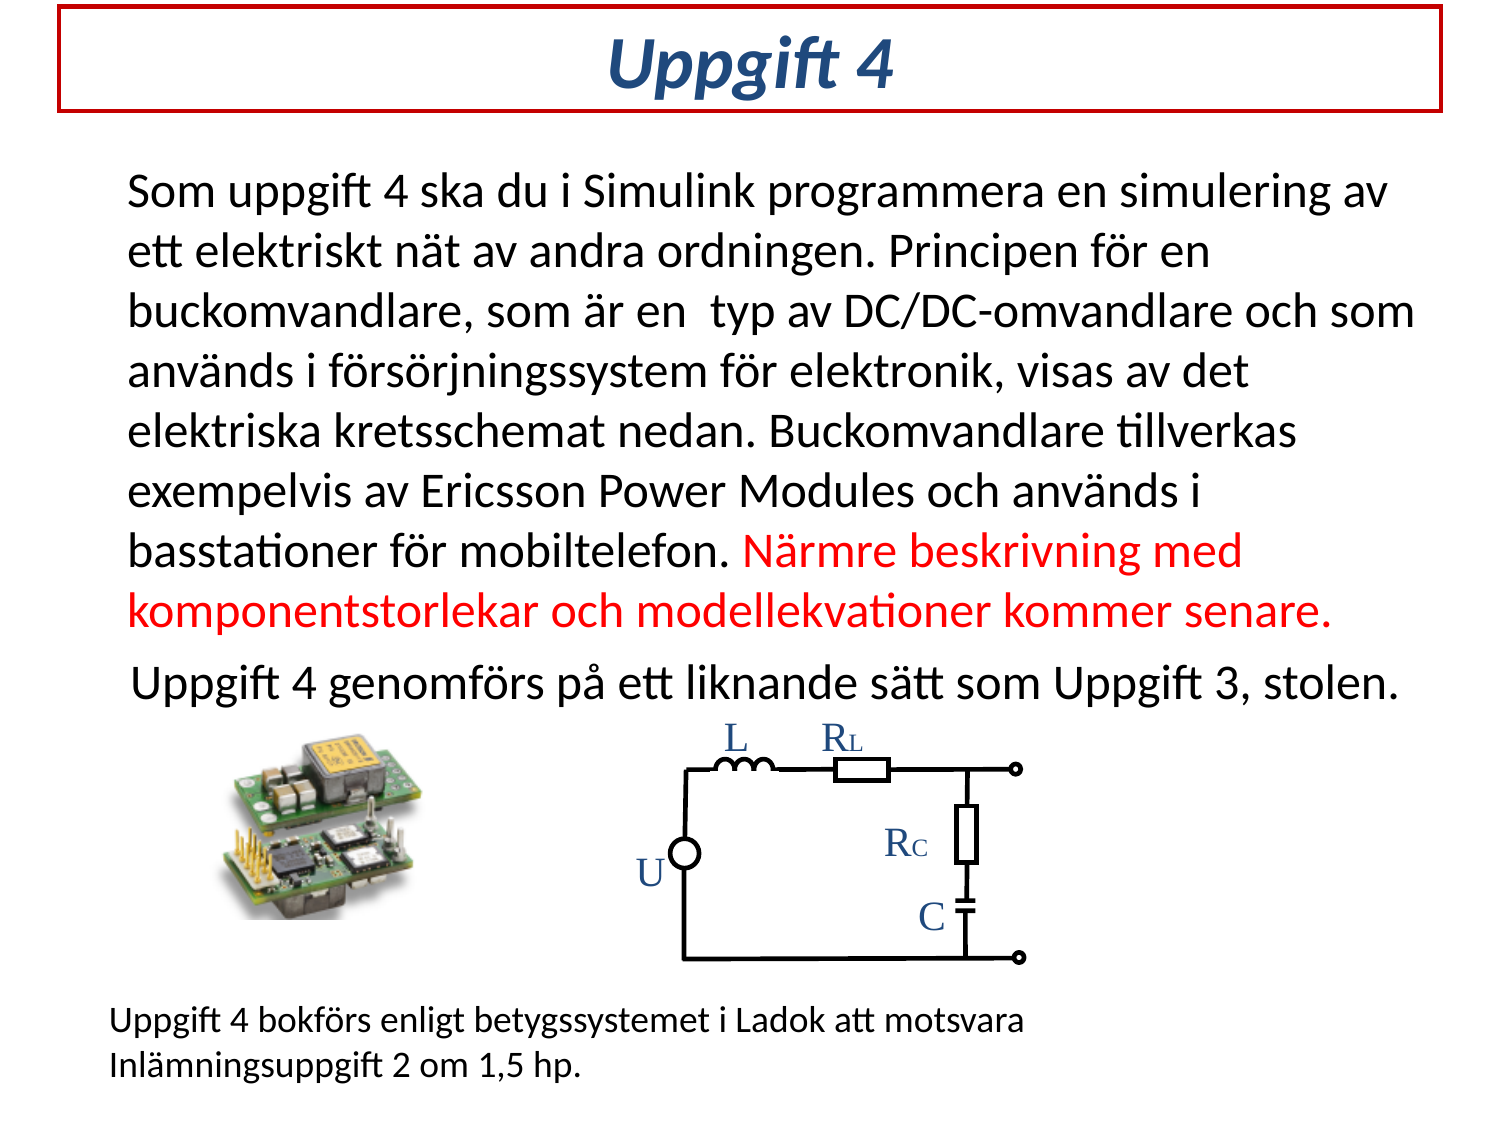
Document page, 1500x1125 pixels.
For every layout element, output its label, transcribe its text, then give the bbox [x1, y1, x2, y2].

text_box Uppgift 4 [59, 6, 1442, 111]
picture [182, 720, 443, 920]
text_box Som uppgift 4 ska du i Simulink programmera en simulering av ett elektriskt nät av andra ordningen. Principen för en buckomvandlare, som är en typ av DC/DC-omvandlare och som används i försörjningssystem för elektronik, visas av det elektriska kretsschemat nedan. Buckomvandlare tillverkas exempelvis av Ericsson Power Modules och används i basstationer för mobiltelefon. Närmre beskrivning med komponentstorlekar och modellekvationer kommer senare. Uppgift 4 genomförs på ett liknande sätt som Uppgift 3, stolen. [59, 149, 1468, 587]
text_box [634, 702, 1025, 963]
text_box Uppgift 4 bokförs enligt betygssystemet i Ladok att motsvara Inlämningsuppgift 2 om 1,5 hp. [94, 987, 1041, 1093]
